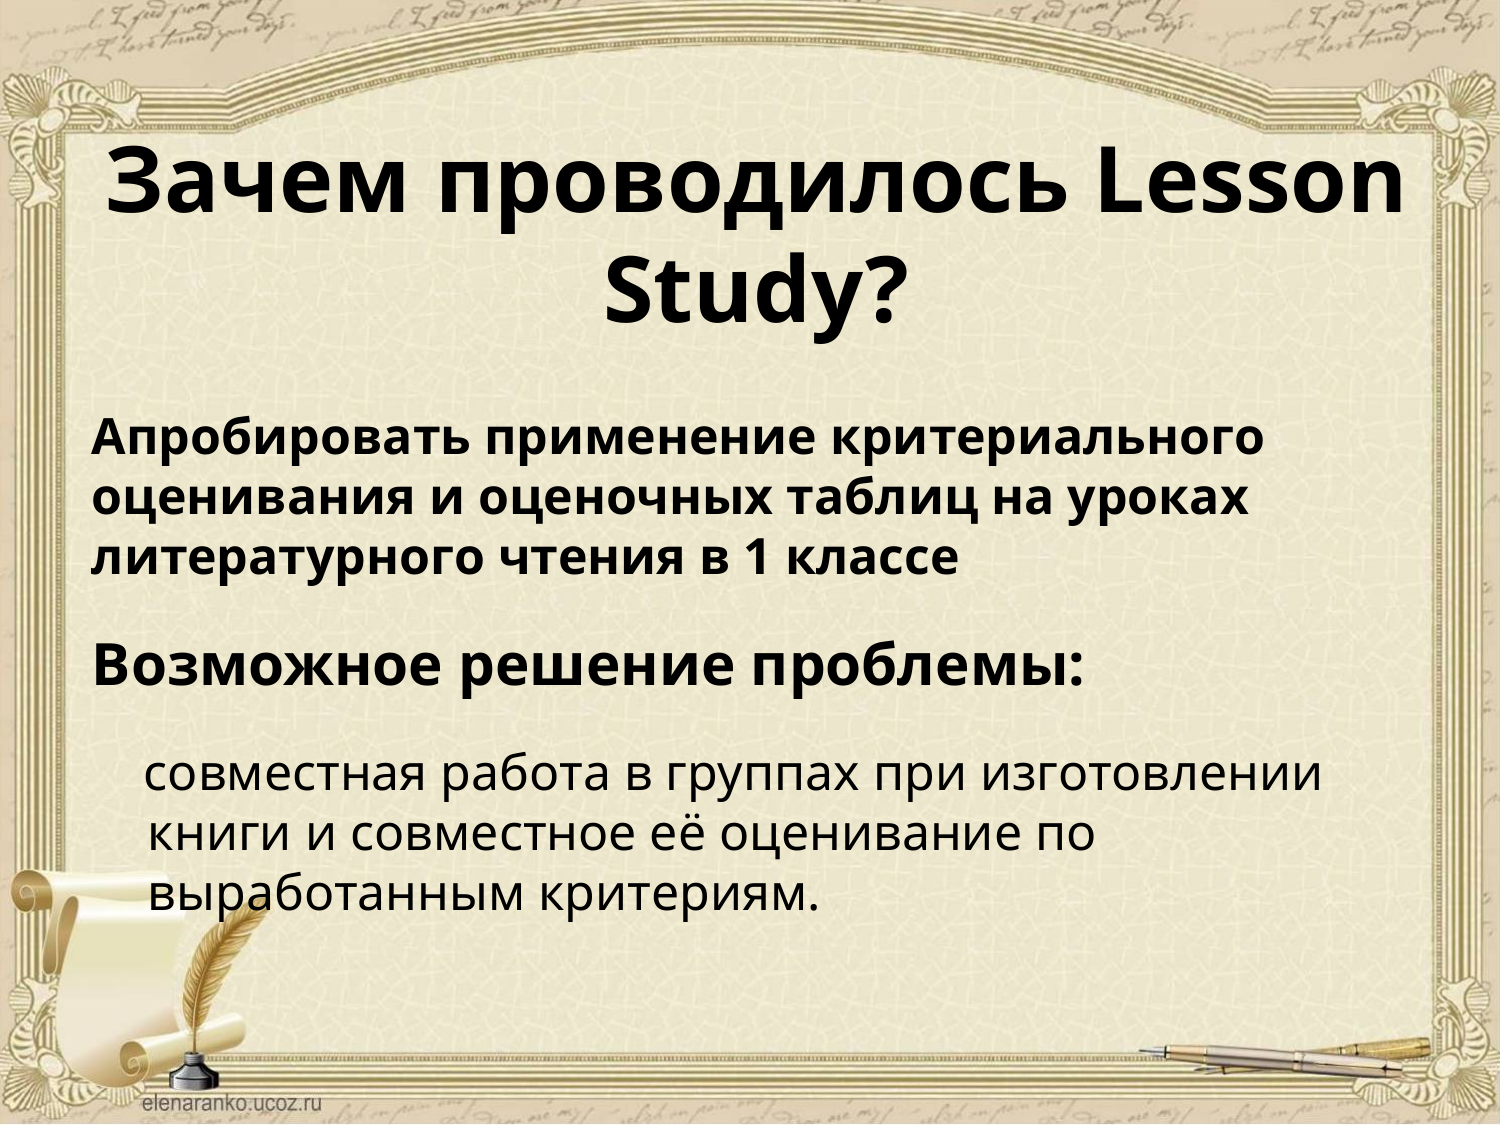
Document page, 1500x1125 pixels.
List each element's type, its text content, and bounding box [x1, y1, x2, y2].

title Зачем проводилось Lesson Study? [88, 113, 1426, 327]
text_box Апробировать применение критериального оценивания и оценочных таблиц на уроках литературного чтения в 1 классе Возможное решение проблемы: совместная работа в группах при изготовлении книги и совместное её оценивание по выработанным критериям. [76, 397, 1425, 1005]
picture [0, 0, 1500, 1125]
